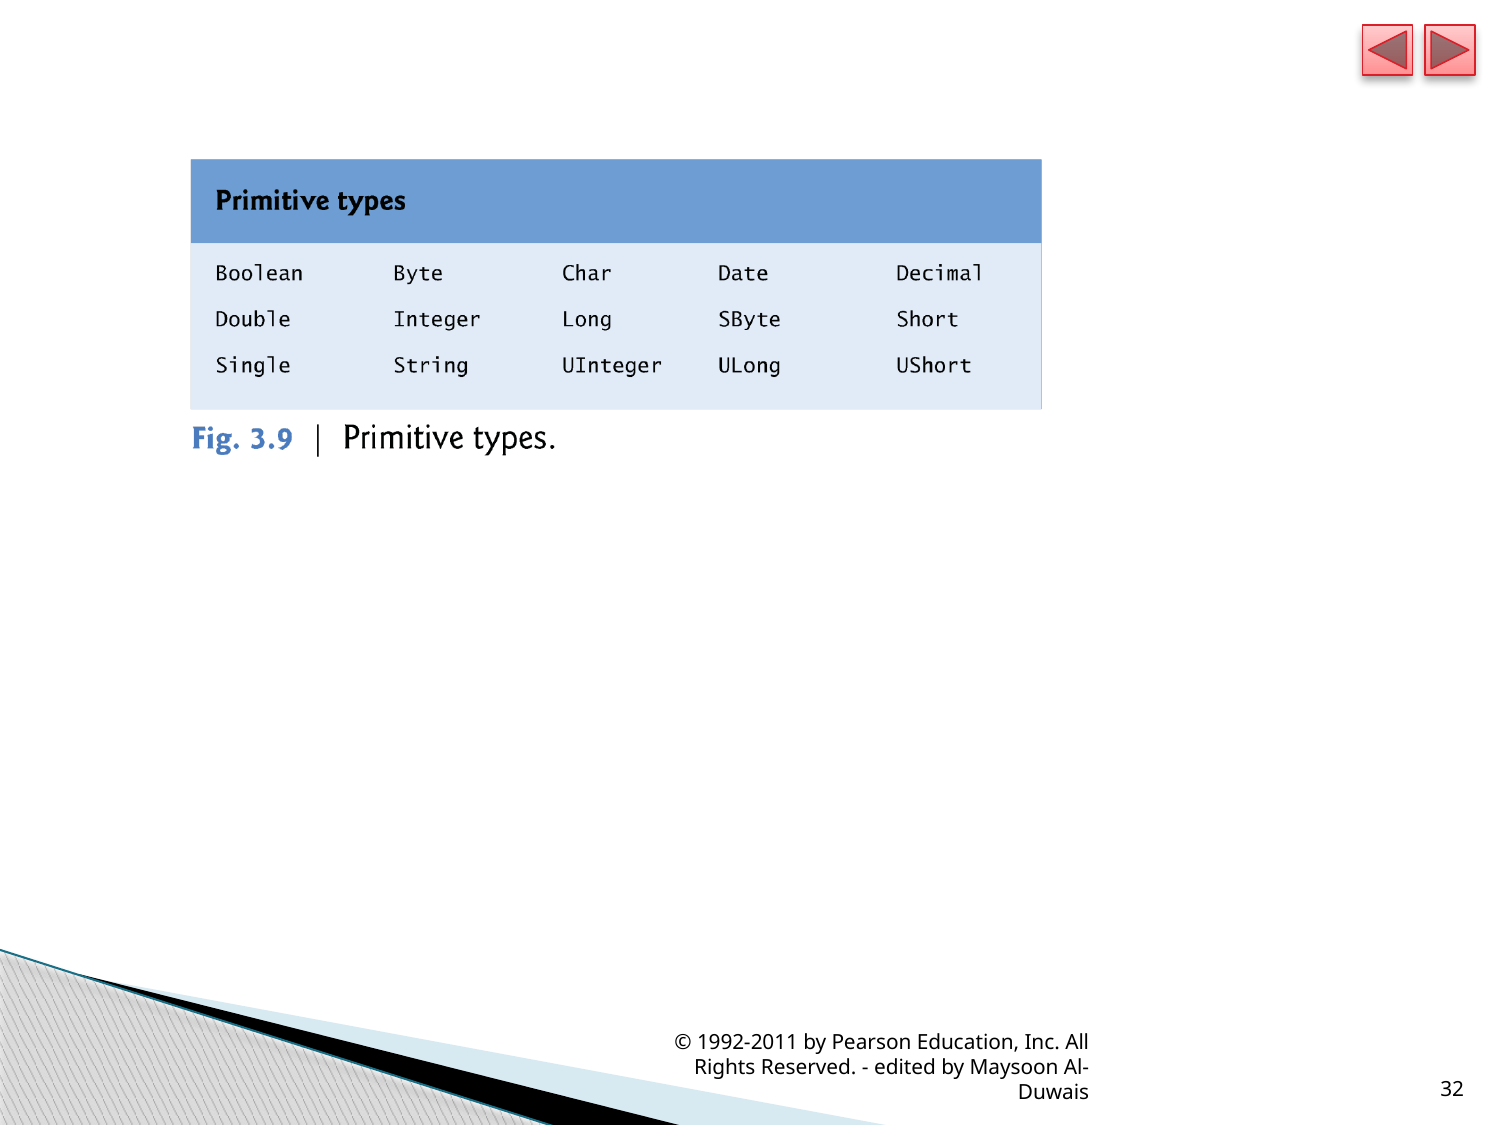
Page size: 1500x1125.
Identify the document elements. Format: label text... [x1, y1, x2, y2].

slide_number 32 [1418, 1051, 1479, 1112]
footer © 1992-2011 by Pearson Education, Inc. All Rights Reserved. - edited by Maysoon Al-Duwais [650, 1051, 1105, 1112]
picture [0, 106, 1500, 1018]
